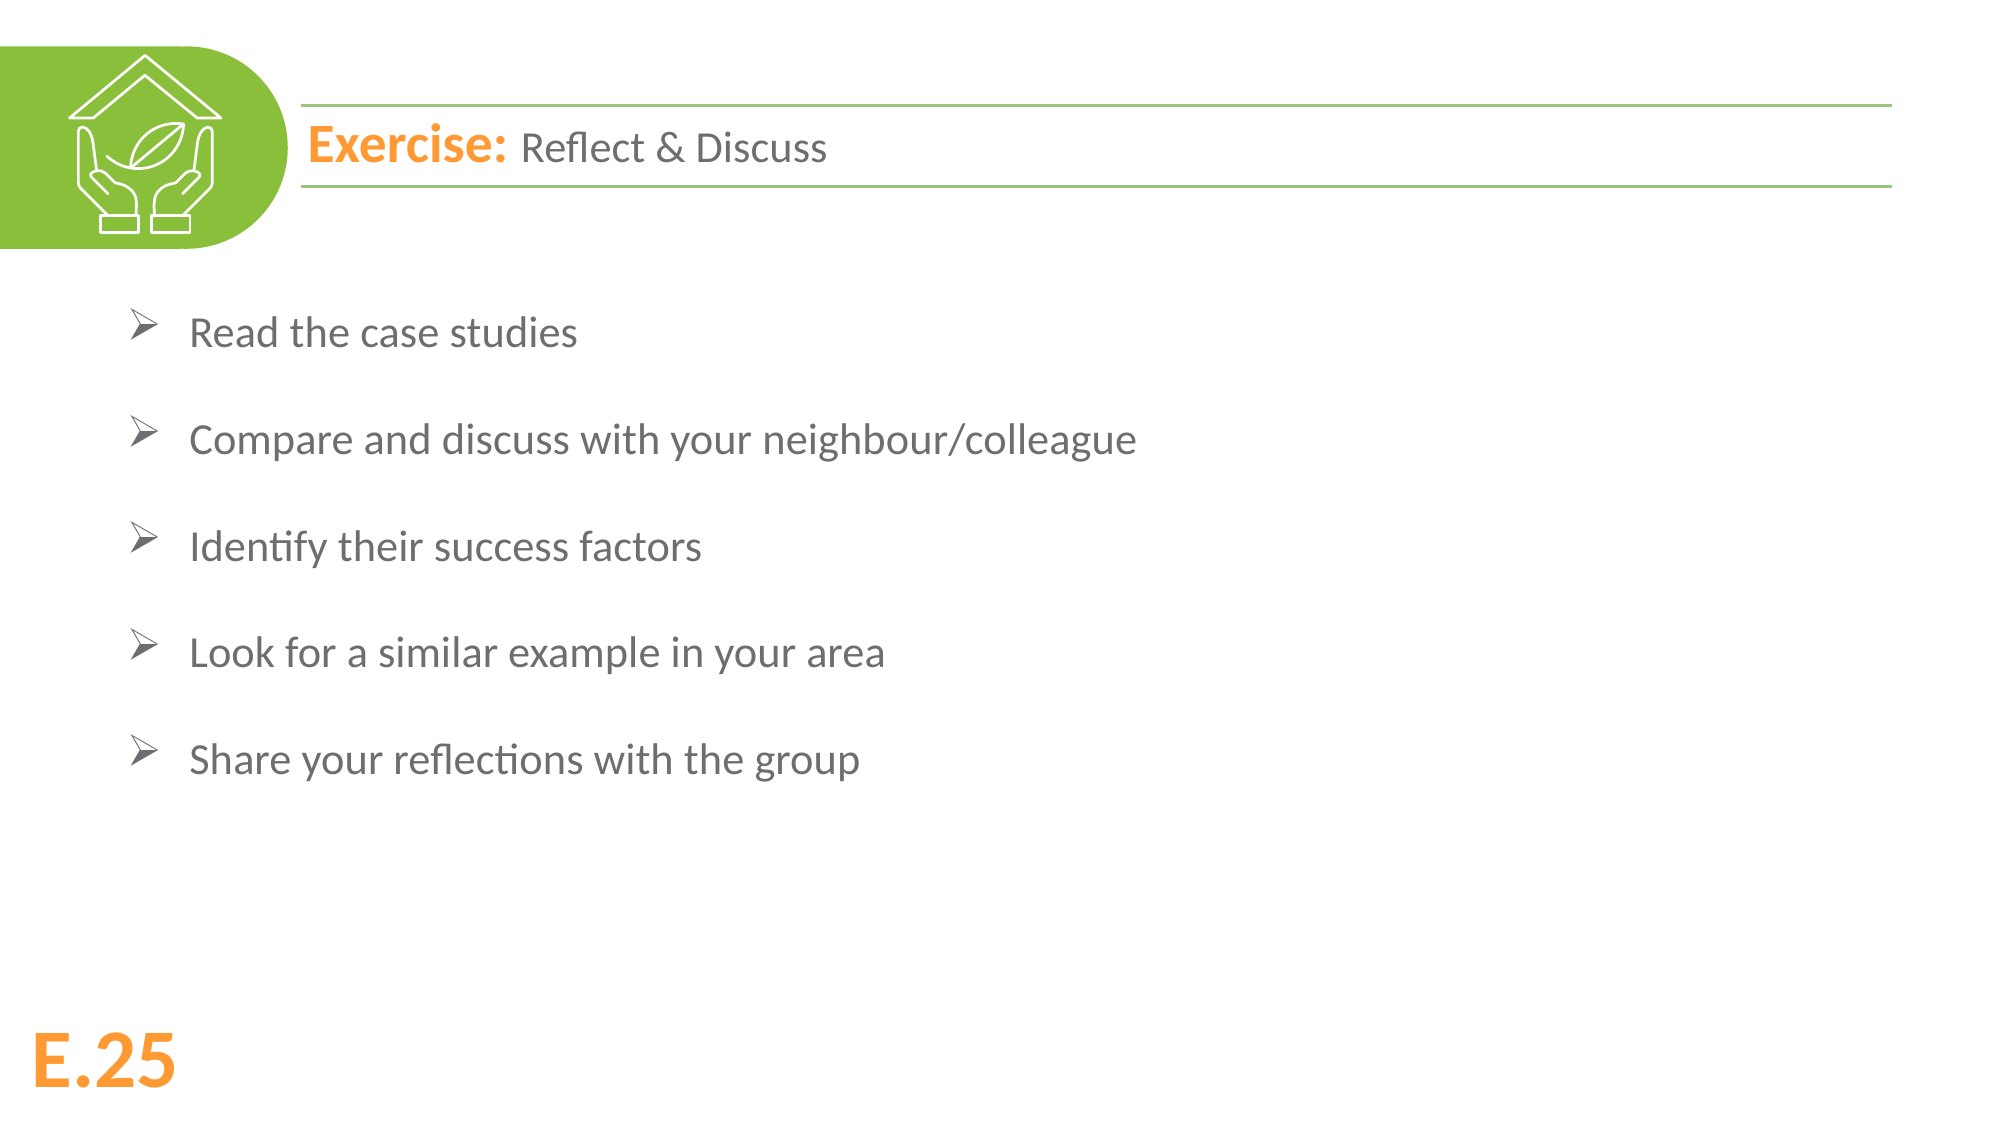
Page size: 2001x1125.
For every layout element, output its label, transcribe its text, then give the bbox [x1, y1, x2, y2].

text_box [0, 46, 288, 249]
list Exercise: Reflect & Discuss [287, 77, 1893, 249]
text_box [68, 54, 222, 233]
list Read the case studies Compare and discuss with your neighbour/colleague Identify their success factors Look for a similar example in your area Share your reflections with the group [106, 283, 1904, 998]
text_box E.25 [11, 1019, 300, 1125]
